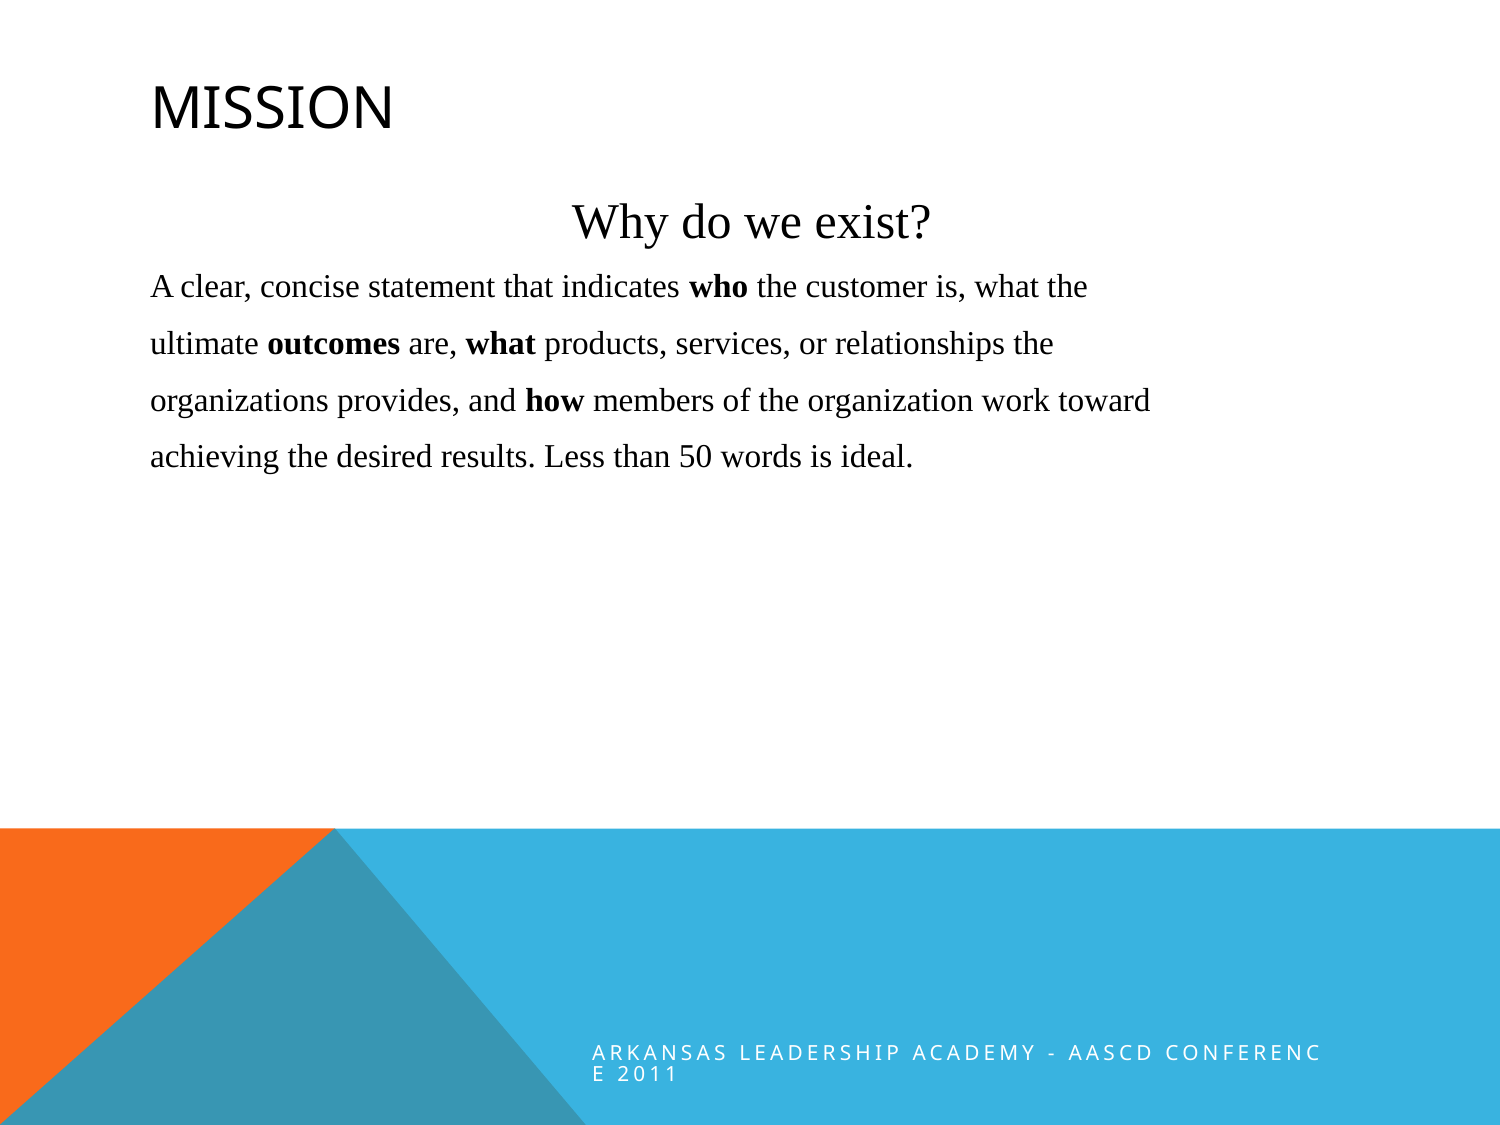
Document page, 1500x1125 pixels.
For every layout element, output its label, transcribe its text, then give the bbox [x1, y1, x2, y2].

title mission [135, 60, 1369, 150]
list Why do we exist? A clear, concise statement that indicates who the customer is, what the ultimate outcomes are, what products, services, or relationships the organizations provides, and how members of the organization work toward achieving the desired results. Less than 50 words is ideal. [135, 180, 1369, 768]
footer Arkansas Leadership Academy - AASCD Conference 2011 [577, 1031, 1352, 1076]
